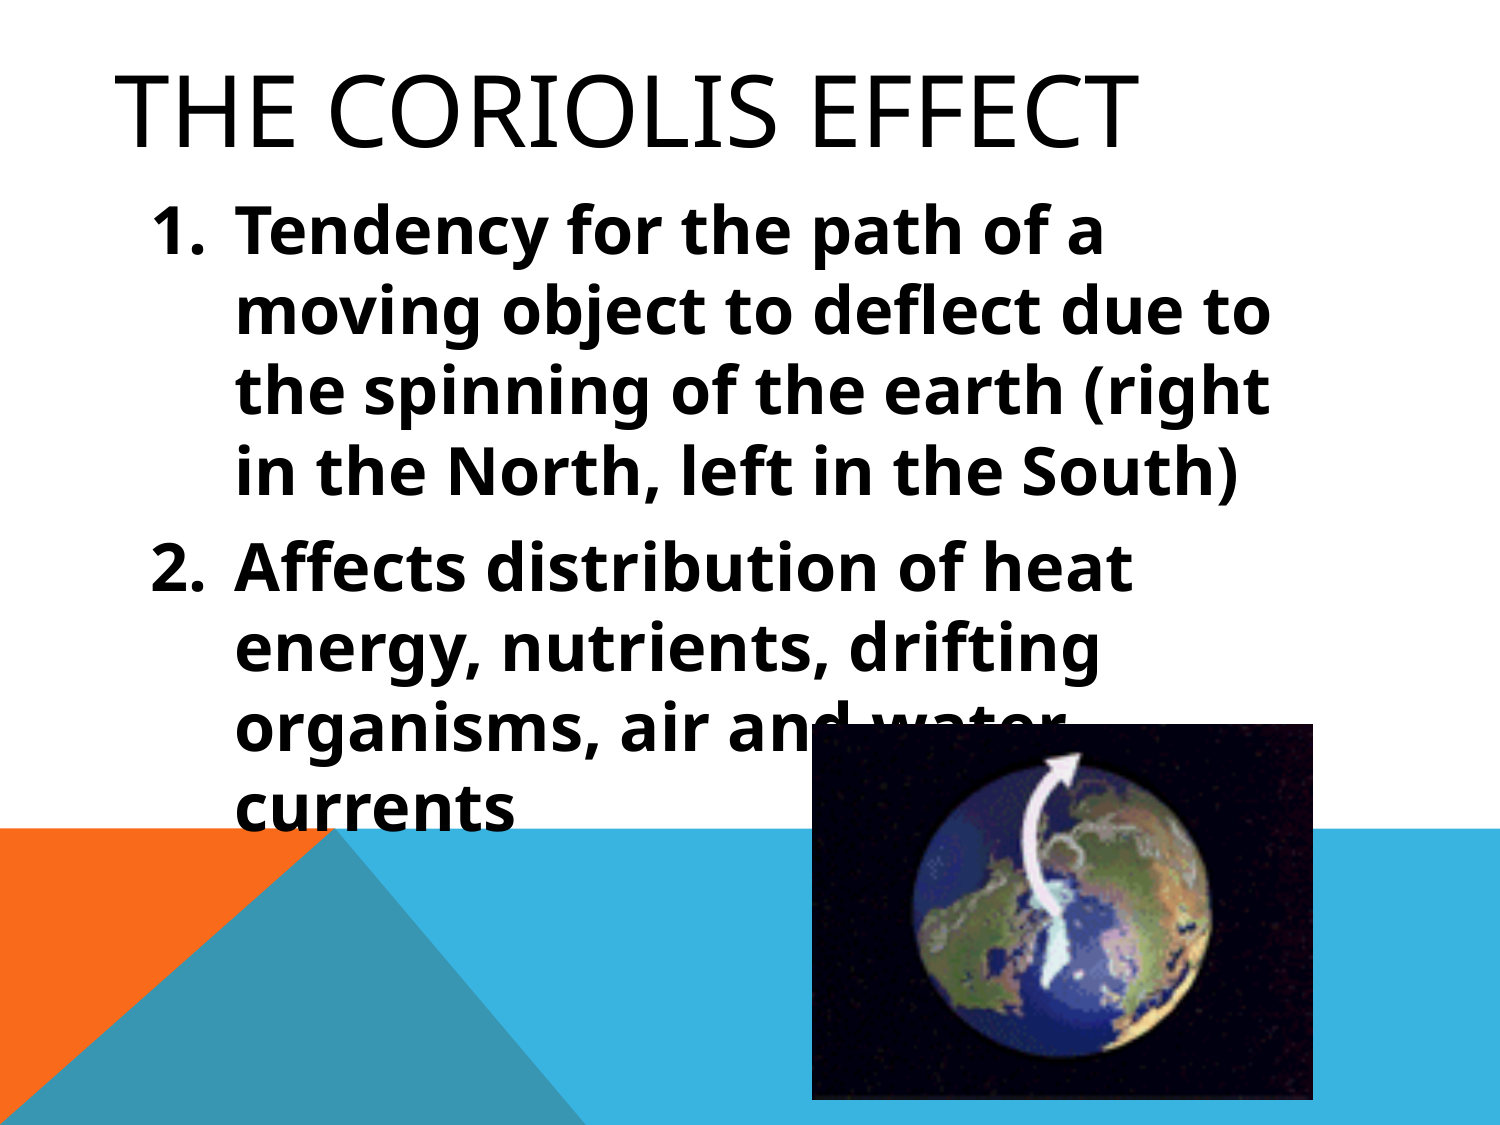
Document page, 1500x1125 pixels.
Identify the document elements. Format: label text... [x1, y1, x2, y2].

title The coriolis effect [99, 62, 1334, 153]
picture [812, 724, 1313, 1100]
list Tendency for the path of a moving object to deflect due to the spinning of the earth (right in the North, left in the South) Affects distribution of heat energy, nutrients, drifting organisms, air and water currents [135, 180, 1369, 900]
